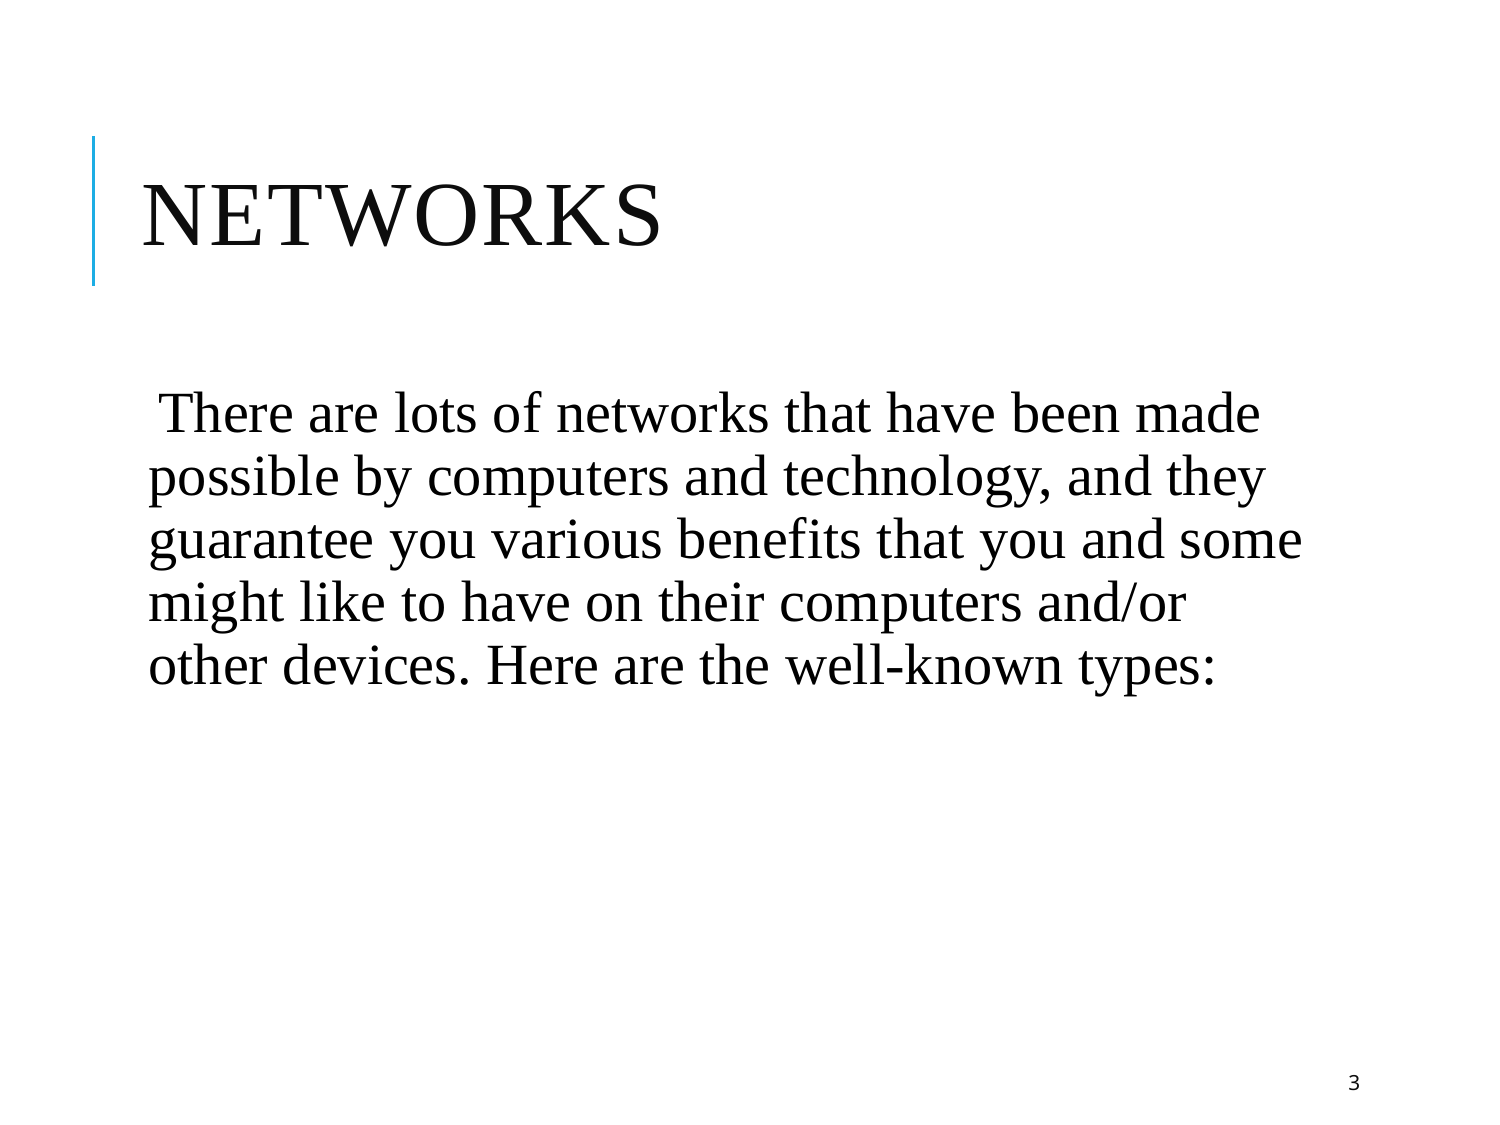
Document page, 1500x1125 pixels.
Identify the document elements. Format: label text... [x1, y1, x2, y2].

list There are lots of networks that have been made possible by computers and technology, and they guarantee you various benefits that you and some might like to have on their computers and/or other devices. Here are the well-known types: [126, 375, 1322, 1035]
slide_number 3 [1333, 1061, 1454, 1107]
title Networks [126, 96, 1322, 342]
